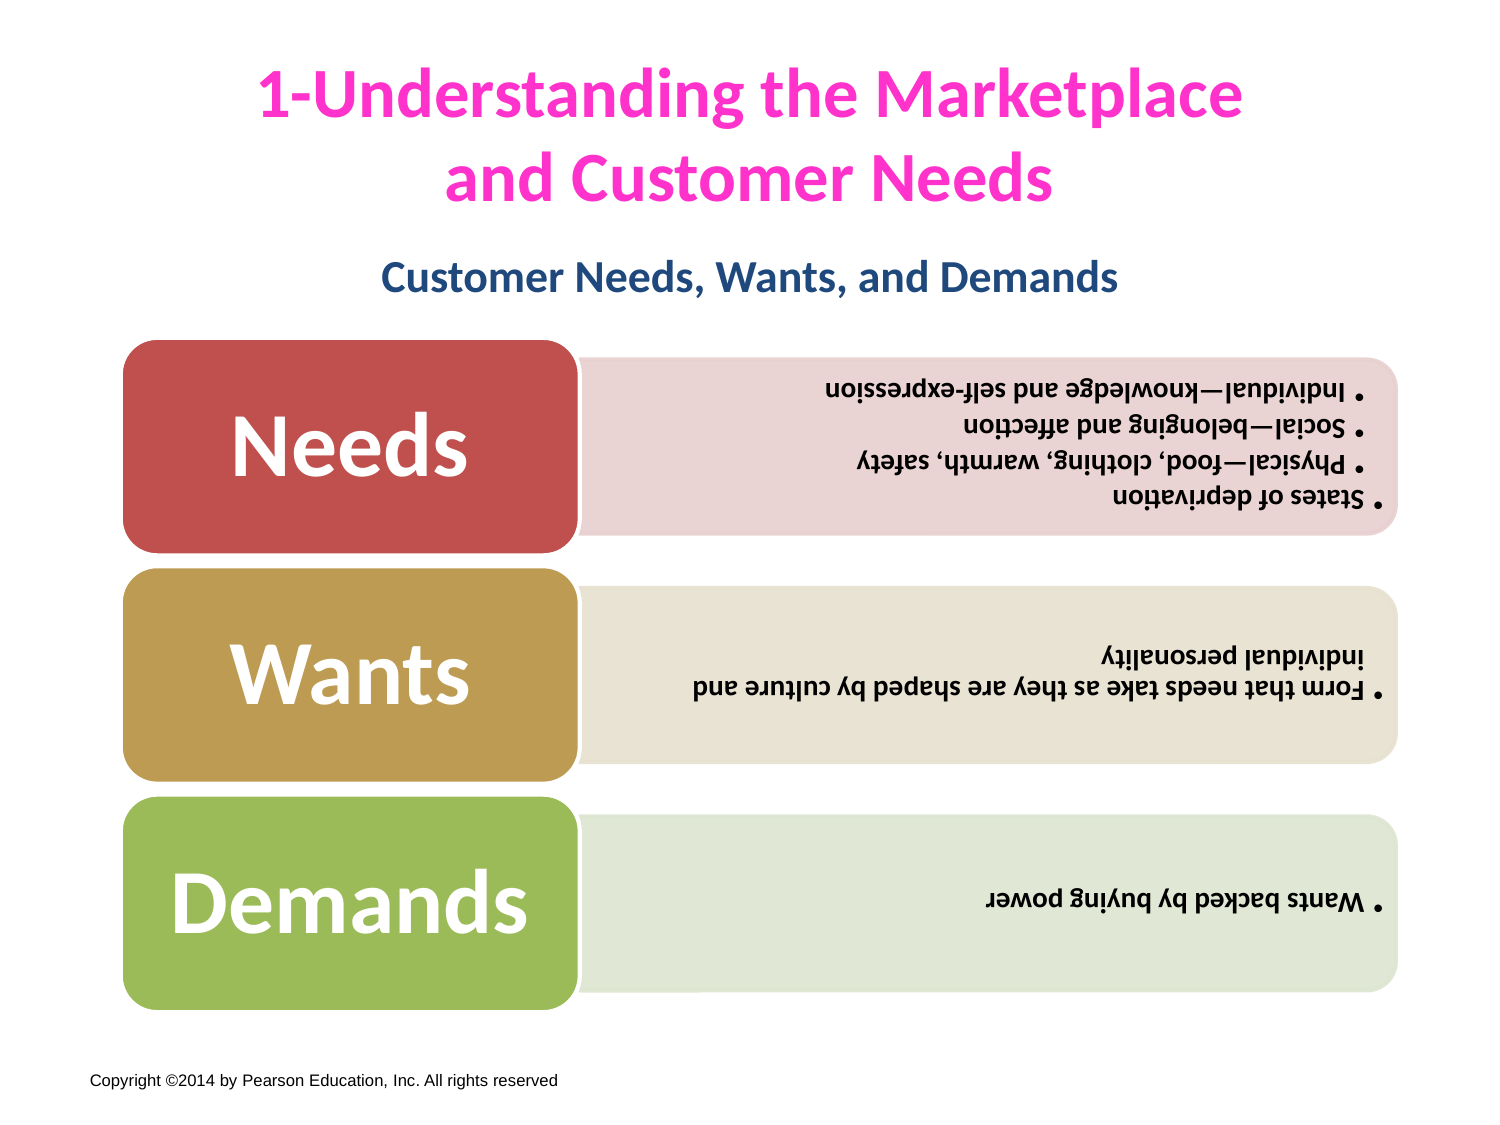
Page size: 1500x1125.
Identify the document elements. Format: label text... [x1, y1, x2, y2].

list Customer Needs, Wants, and Demands [0, 249, 1500, 313]
text_box Copyright ©2014 by Pearson Education, Inc. All rights reserved [74, 1062, 825, 1098]
title 1-Understanding the Marketplace and Customer Needs [112, 37, 1388, 225]
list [120, 337, 1396, 1013]
